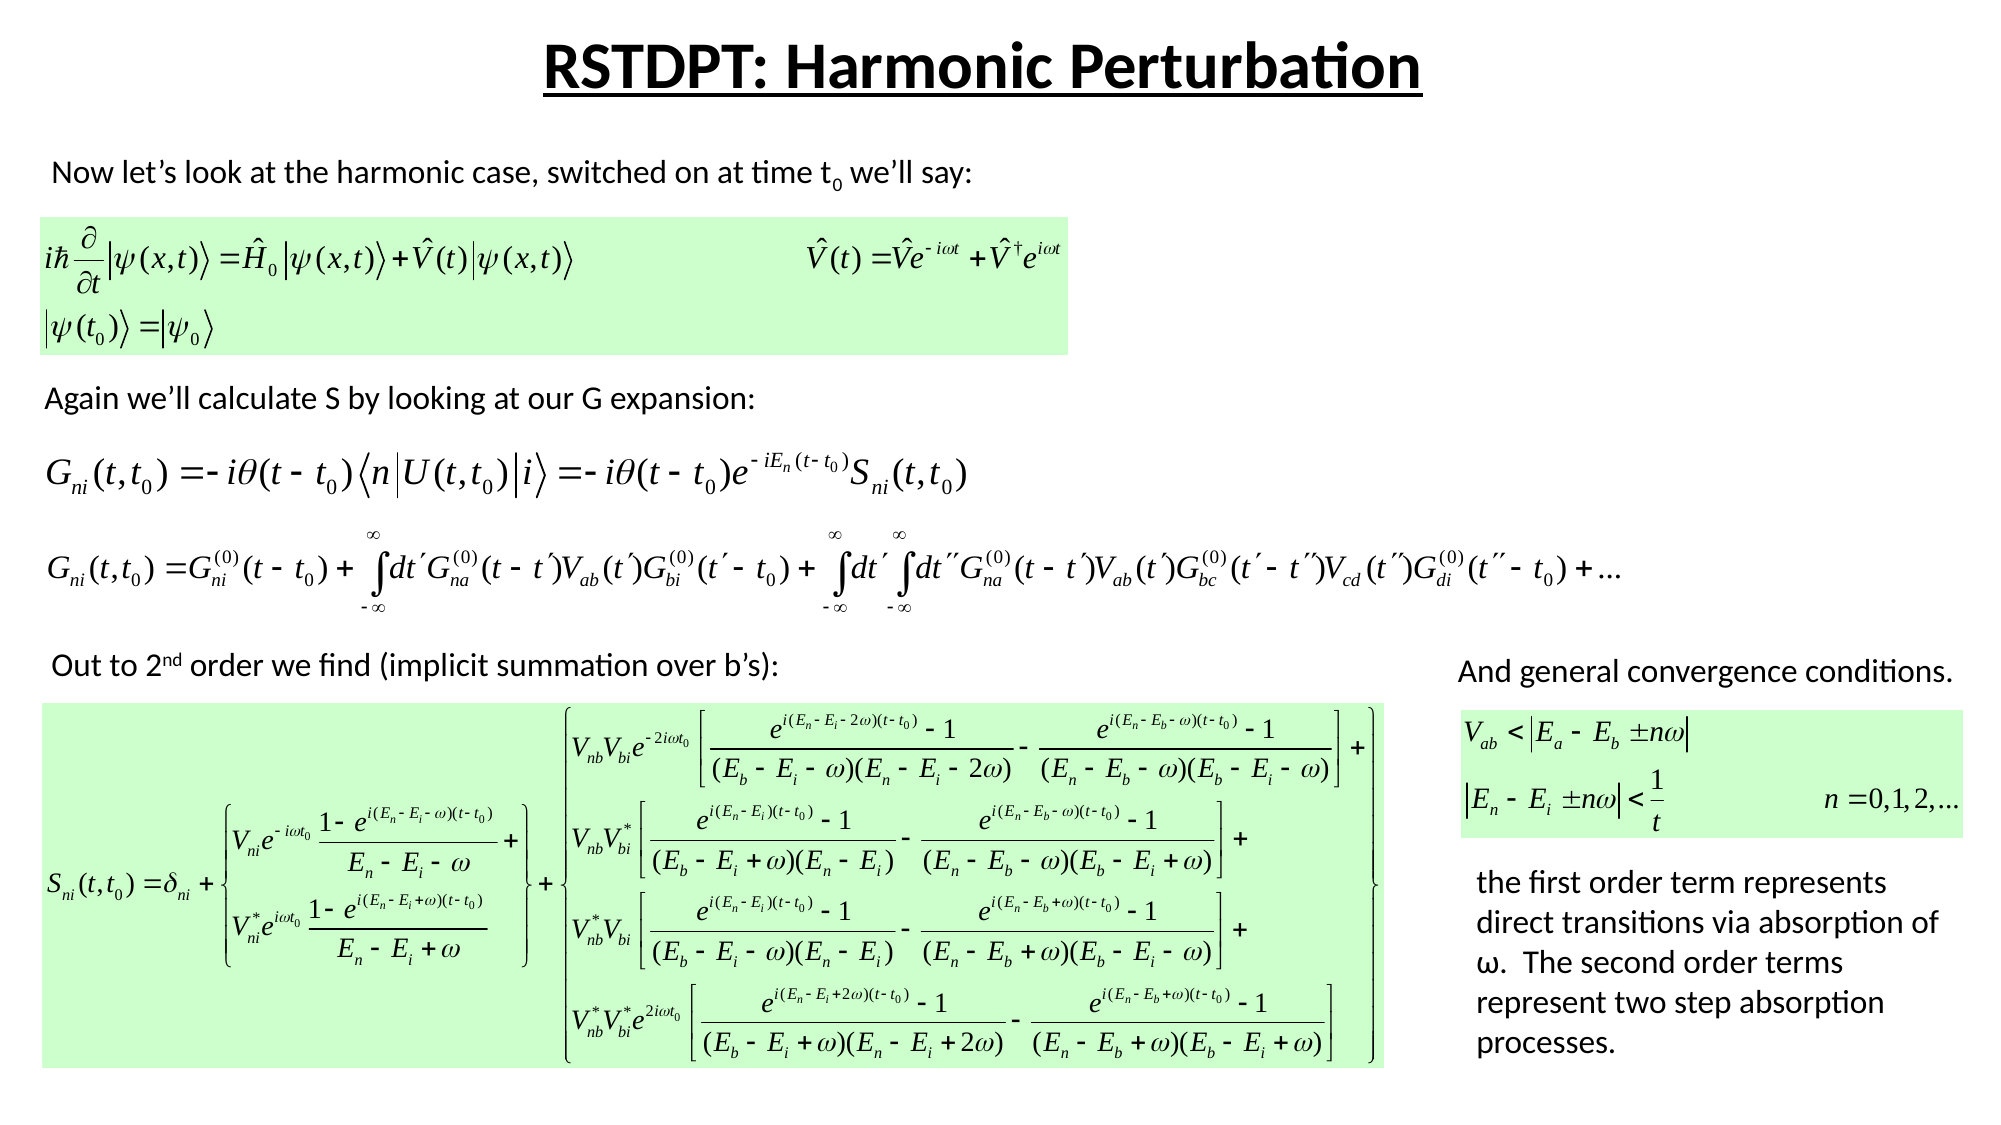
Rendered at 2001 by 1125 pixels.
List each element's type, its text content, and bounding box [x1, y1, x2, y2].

text_box Again we’ll calculate S by looking at our G expansion: [29, 368, 909, 424]
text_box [42, 520, 1627, 620]
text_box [40, 216, 1068, 356]
text_box Now let’s look at the harmonic case, switched on at time t0 we’ll say: [36, 142, 1017, 203]
text_box Out to 2nd order we find (implicit summation over b’s): [36, 635, 902, 691]
text_box the first order term represents direct transitions via absorption of ω. The second order terms represent two step absorption processes. [1461, 852, 1964, 1068]
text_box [40, 443, 975, 507]
text_box And general convergence conditions. [1443, 642, 1982, 697]
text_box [42, 703, 1385, 1071]
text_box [1461, 709, 1964, 839]
text_box RSTDPT: Harmonic Perturbation [528, 14, 1462, 110]
